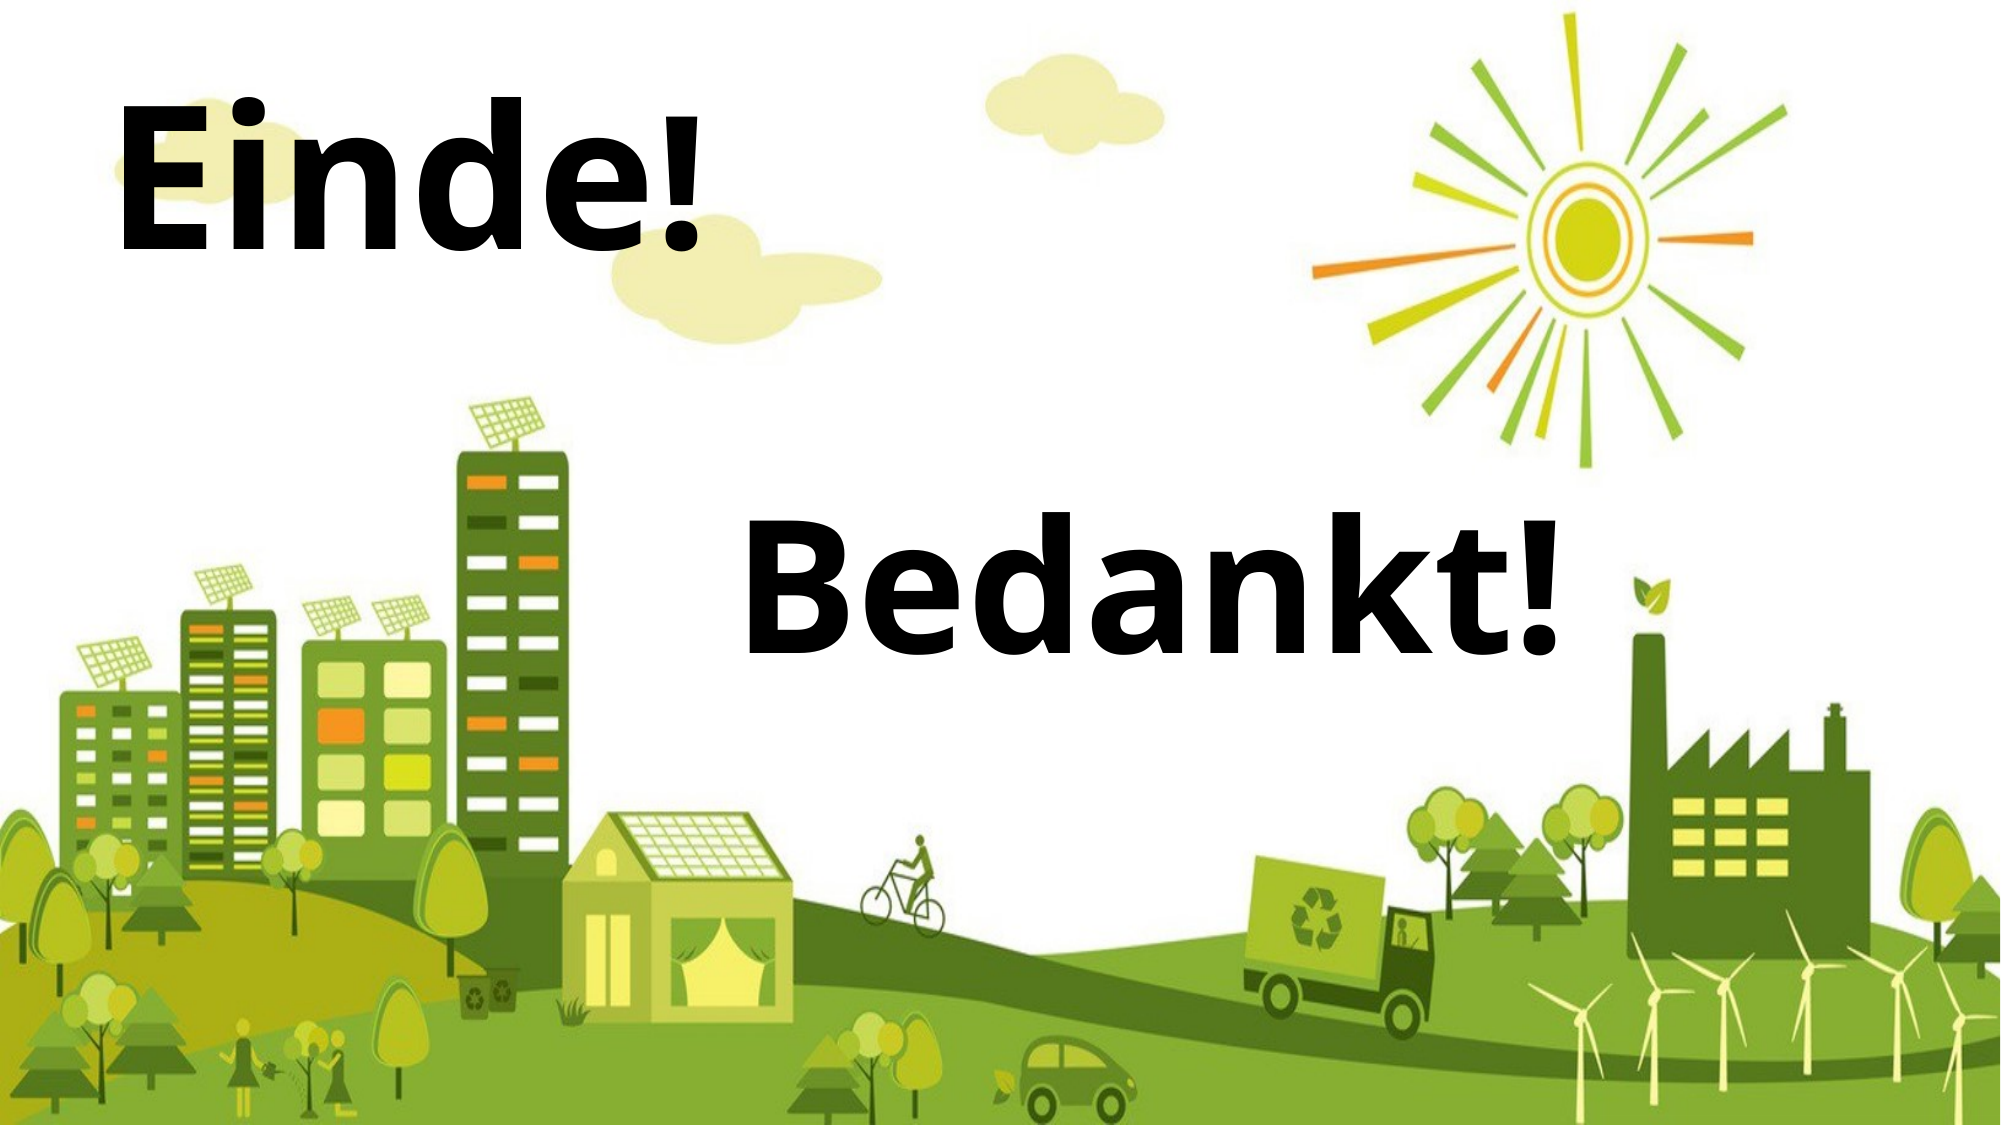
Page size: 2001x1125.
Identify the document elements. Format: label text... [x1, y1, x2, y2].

picture [0, 0, 2001, 1125]
title Einde! Bedankt! [91, 27, 1956, 942]
